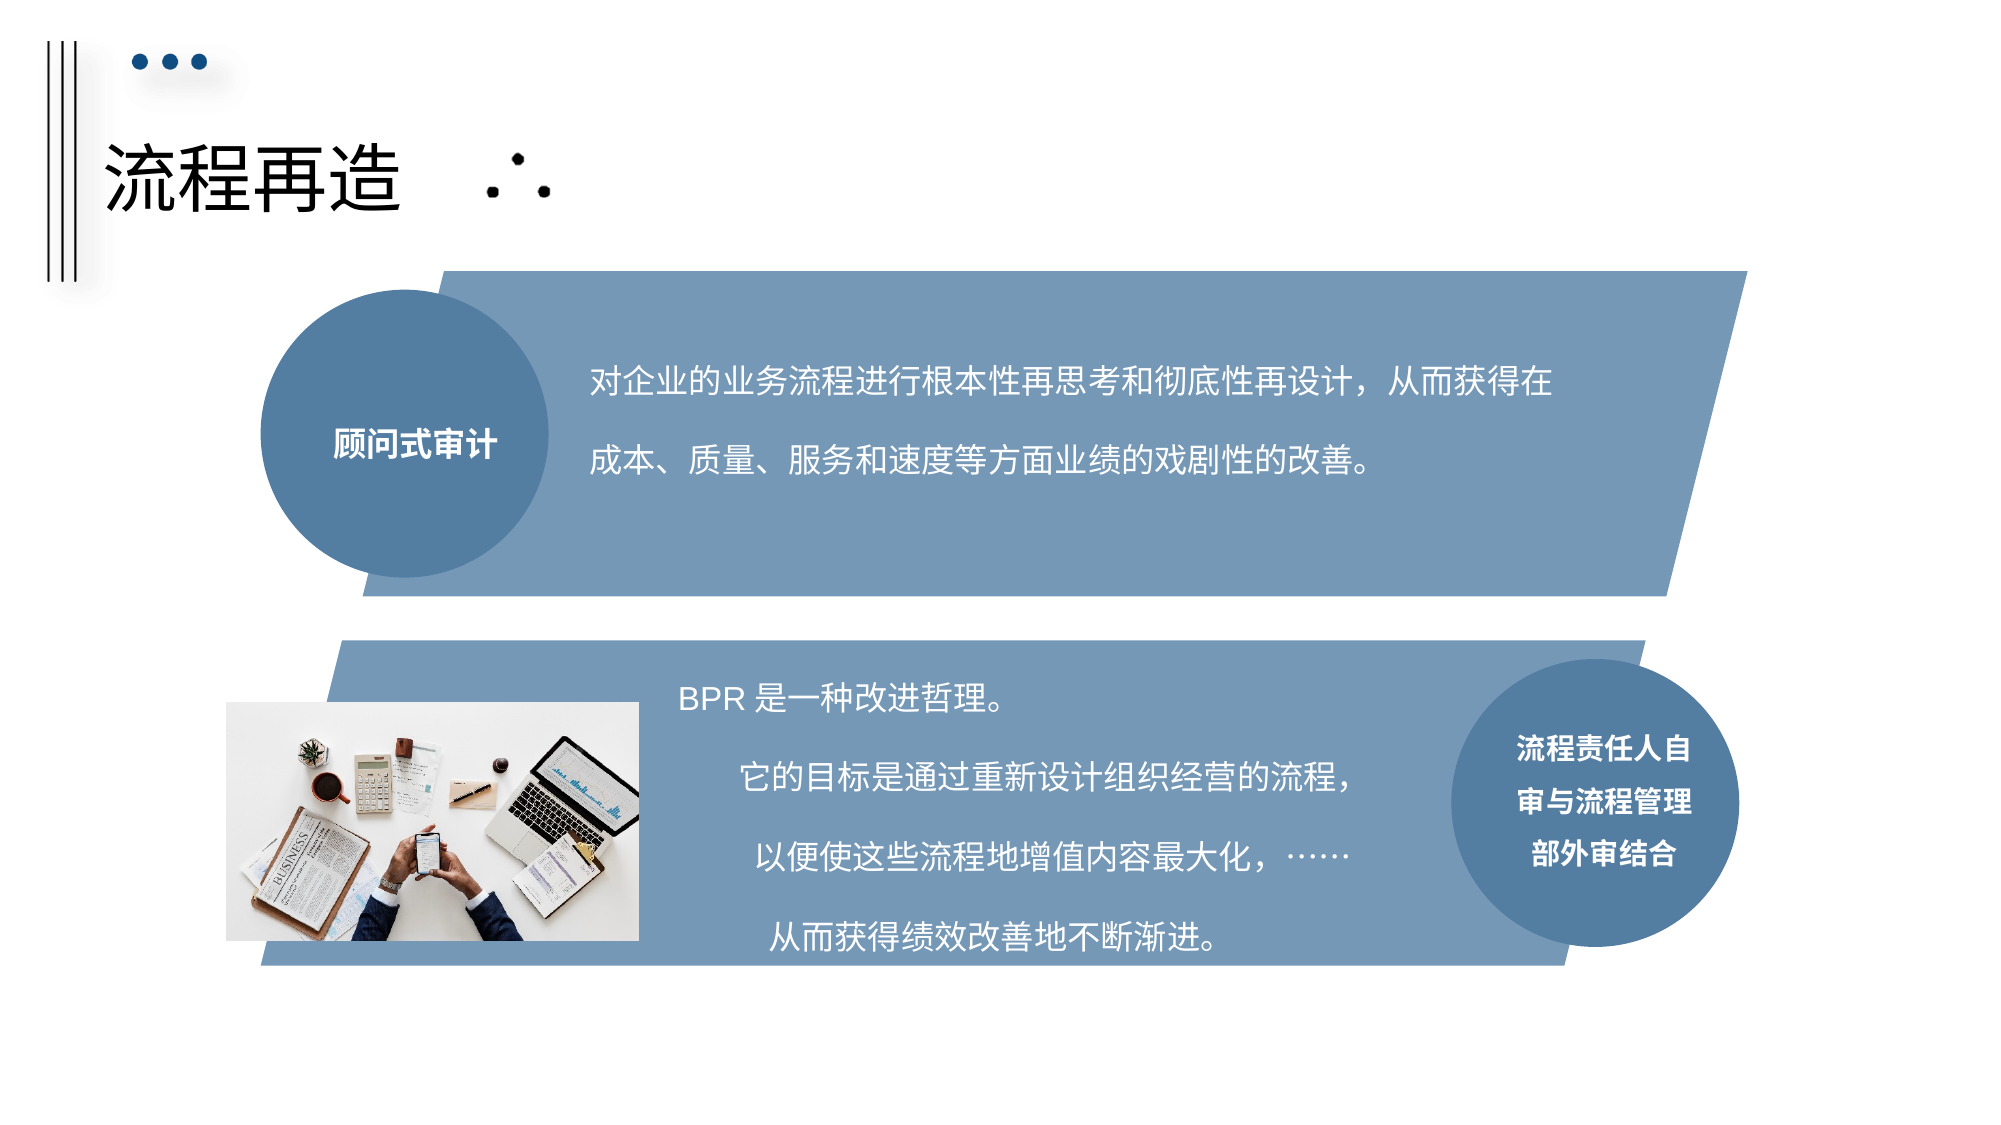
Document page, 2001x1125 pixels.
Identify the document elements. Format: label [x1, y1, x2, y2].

text_box [260, 629, 1740, 968]
text_box [260, 270, 1748, 597]
picture [226, 702, 640, 941]
text_box [28, 11, 1075, 310]
